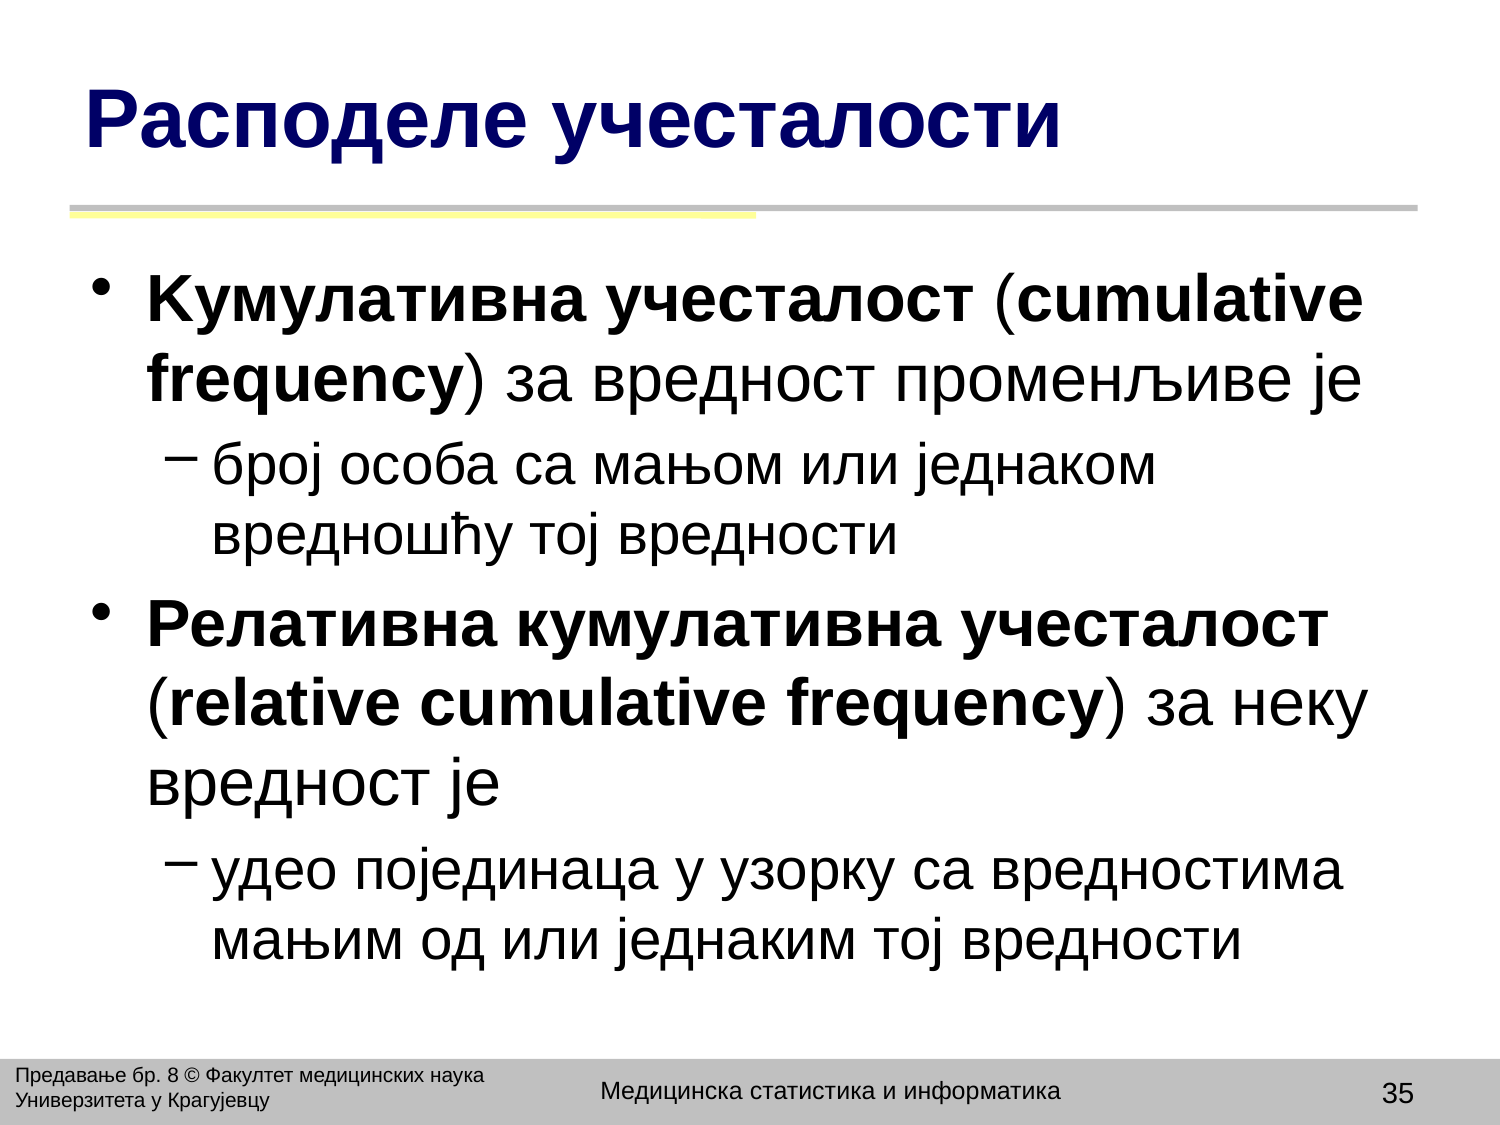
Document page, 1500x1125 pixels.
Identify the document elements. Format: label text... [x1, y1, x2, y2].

footer Медицинска статистика и информатика [512, 1066, 1151, 1125]
list Kумулативна учесталост (cumulative frequency) за вредност променљиве је број особа са мањом или једнаком вредношћу тој вредности Релативна кумулативна учесталост (relative cumulative frequency) за неку вредност је удео појединаца у узорку са вредностима мањим од или једнаким тој вредности [74, 246, 1426, 1023]
slide_number 35 [1164, 1066, 1430, 1125]
slide_number Предавање бр. 8 © Факултет медицинских наука Универзитета у Крагујевцу [0, 1053, 614, 1108]
title Расподеле учесталости [69, 19, 1426, 208]
